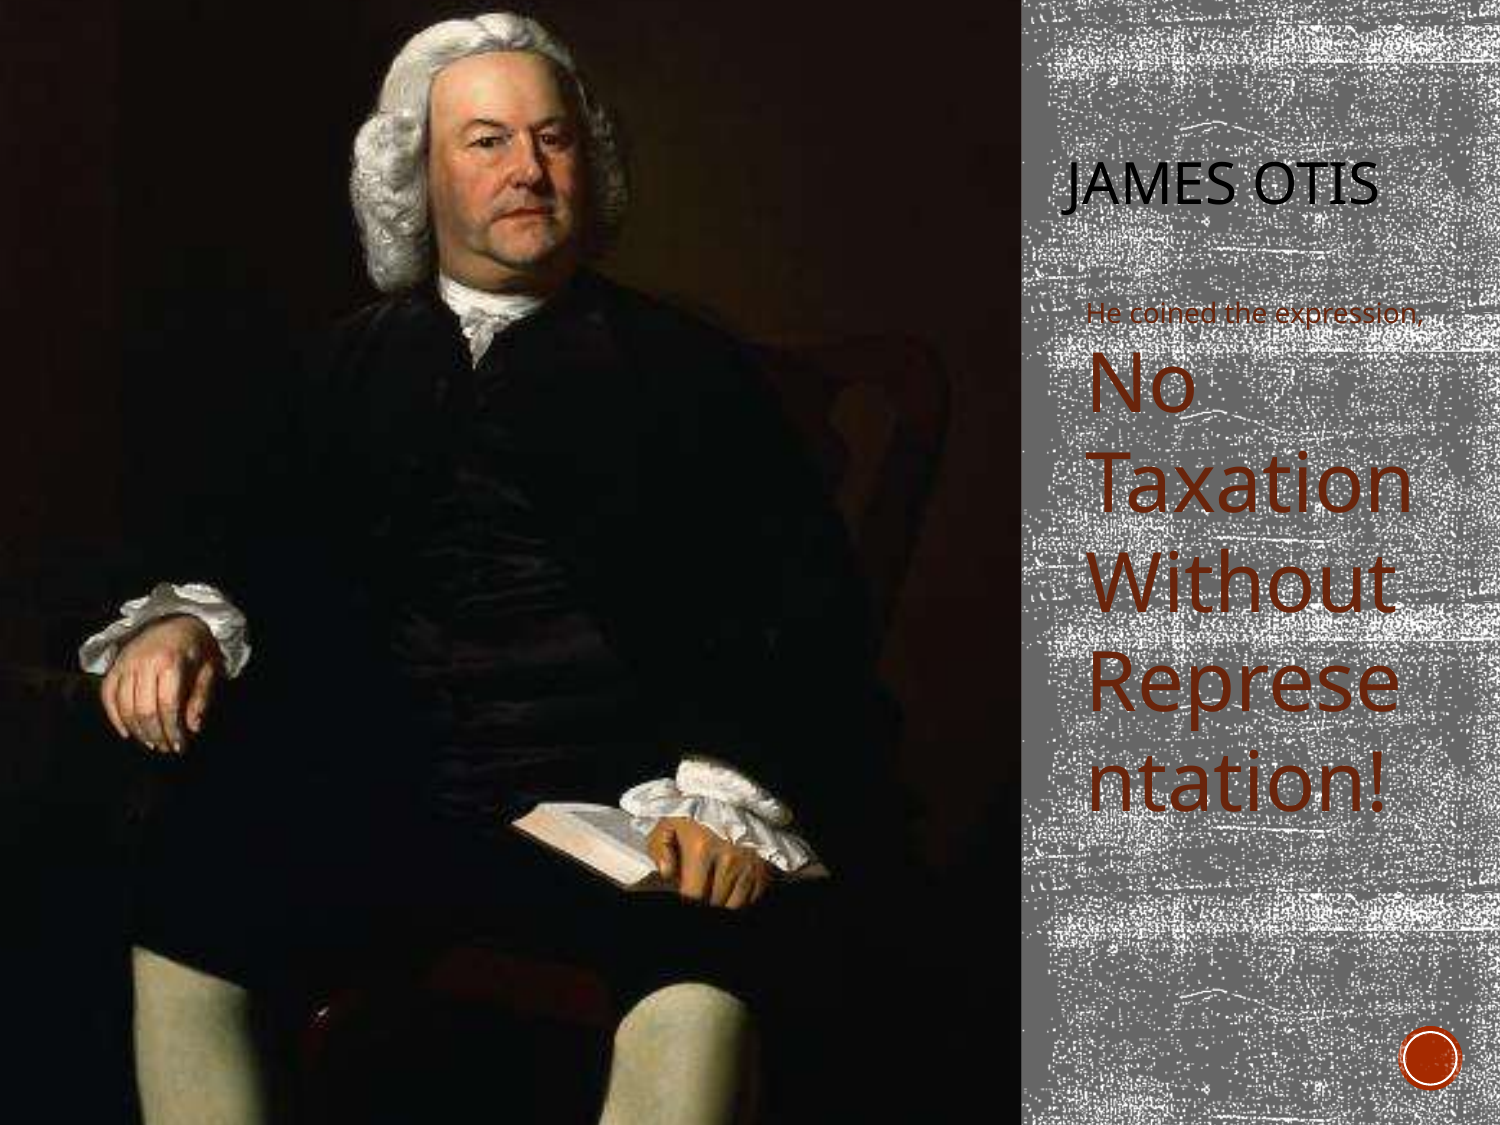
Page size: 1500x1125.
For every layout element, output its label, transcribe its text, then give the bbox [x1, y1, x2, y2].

title James otis [1051, 112, 1446, 225]
list He coined the expression, No Taxation Without Representation! [1051, 287, 1446, 938]
picture [0, 0, 1022, 1125]
